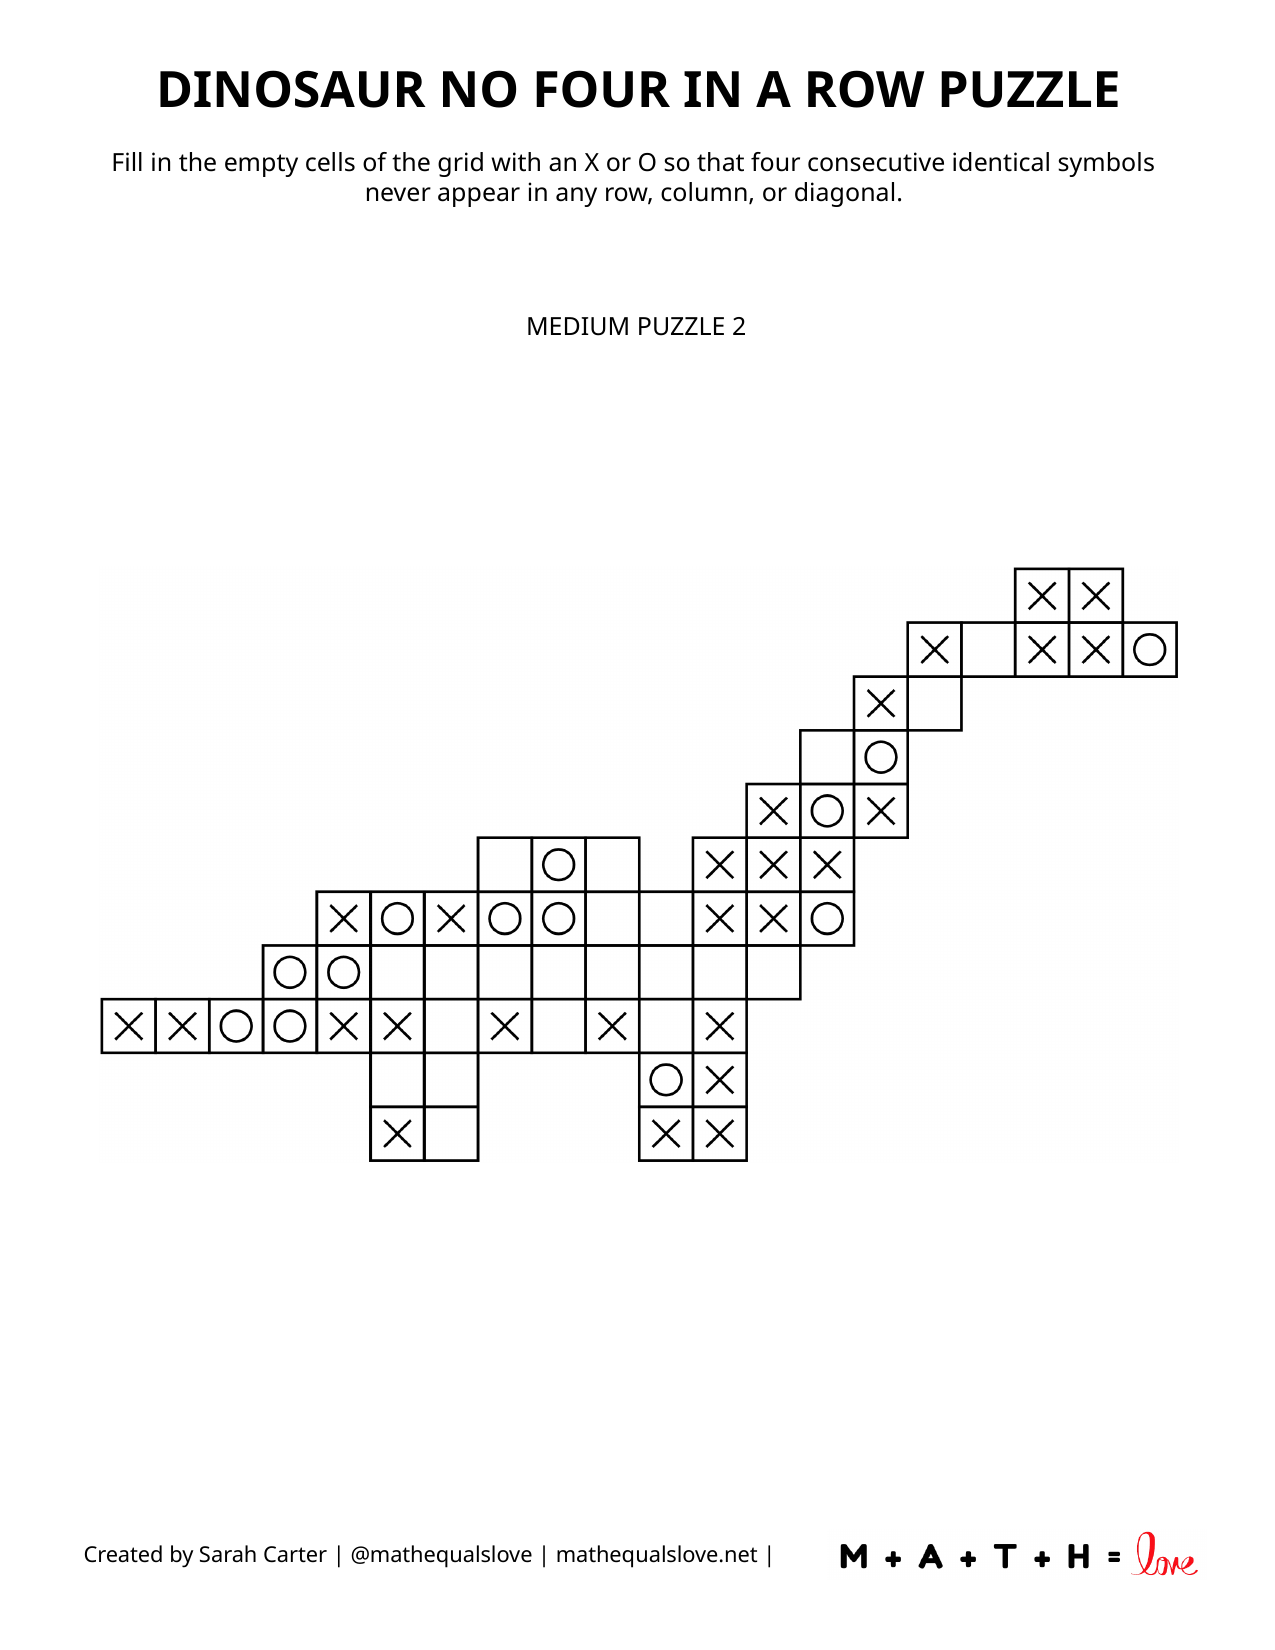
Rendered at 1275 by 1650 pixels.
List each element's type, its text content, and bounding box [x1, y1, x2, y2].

picture [826, 1528, 1207, 1580]
text_box Created by Sarah Carter | @mathequalslove | mathequalslove.net | [68, 1533, 826, 1575]
text_box Fill in the empty cells of the grid with an X or O so that four consecutive identical symbols never appear in any row, column, or diagonal. [0, 139, 1275, 215]
picture [99, 566, 1180, 1163]
text_box MEDIUM PUZZLE 2 [158, 310, 1115, 362]
text_box DINOSAUR NO FOUR IN A ROW PUZZLE [66, 49, 1211, 125]
